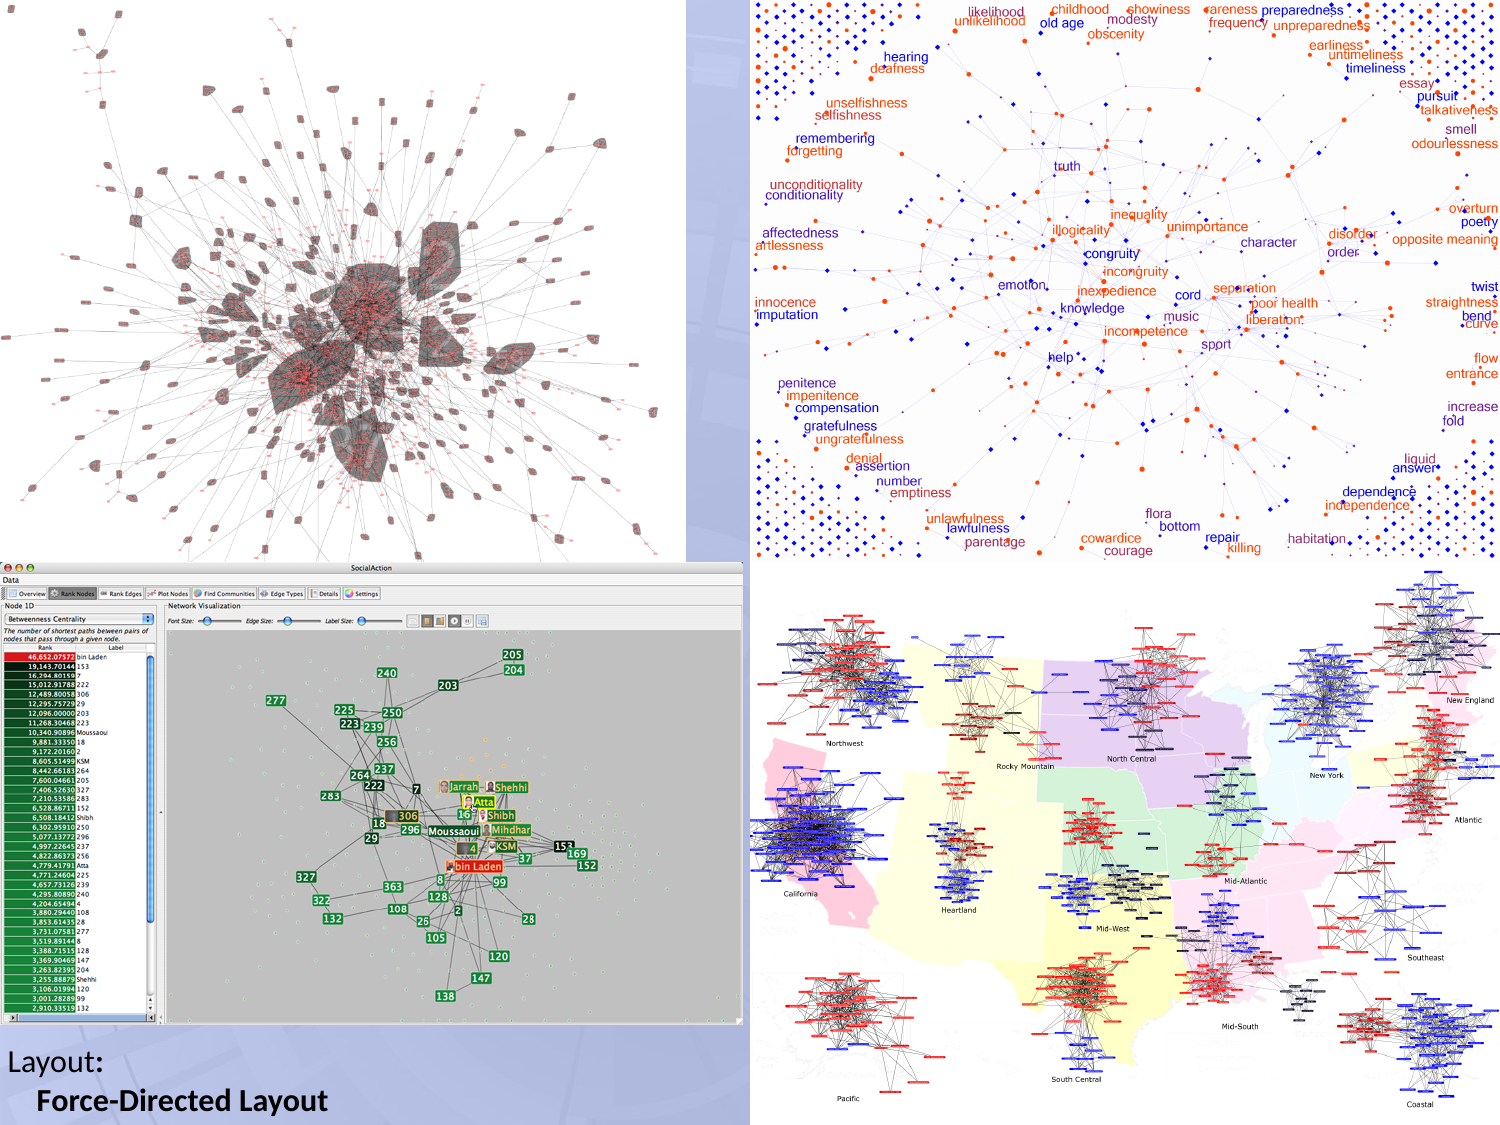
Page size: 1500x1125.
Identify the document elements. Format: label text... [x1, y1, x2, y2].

picture [0, 0, 1500, 1125]
title Layout: Force-Directed Layout [0, 1034, 693, 1125]
